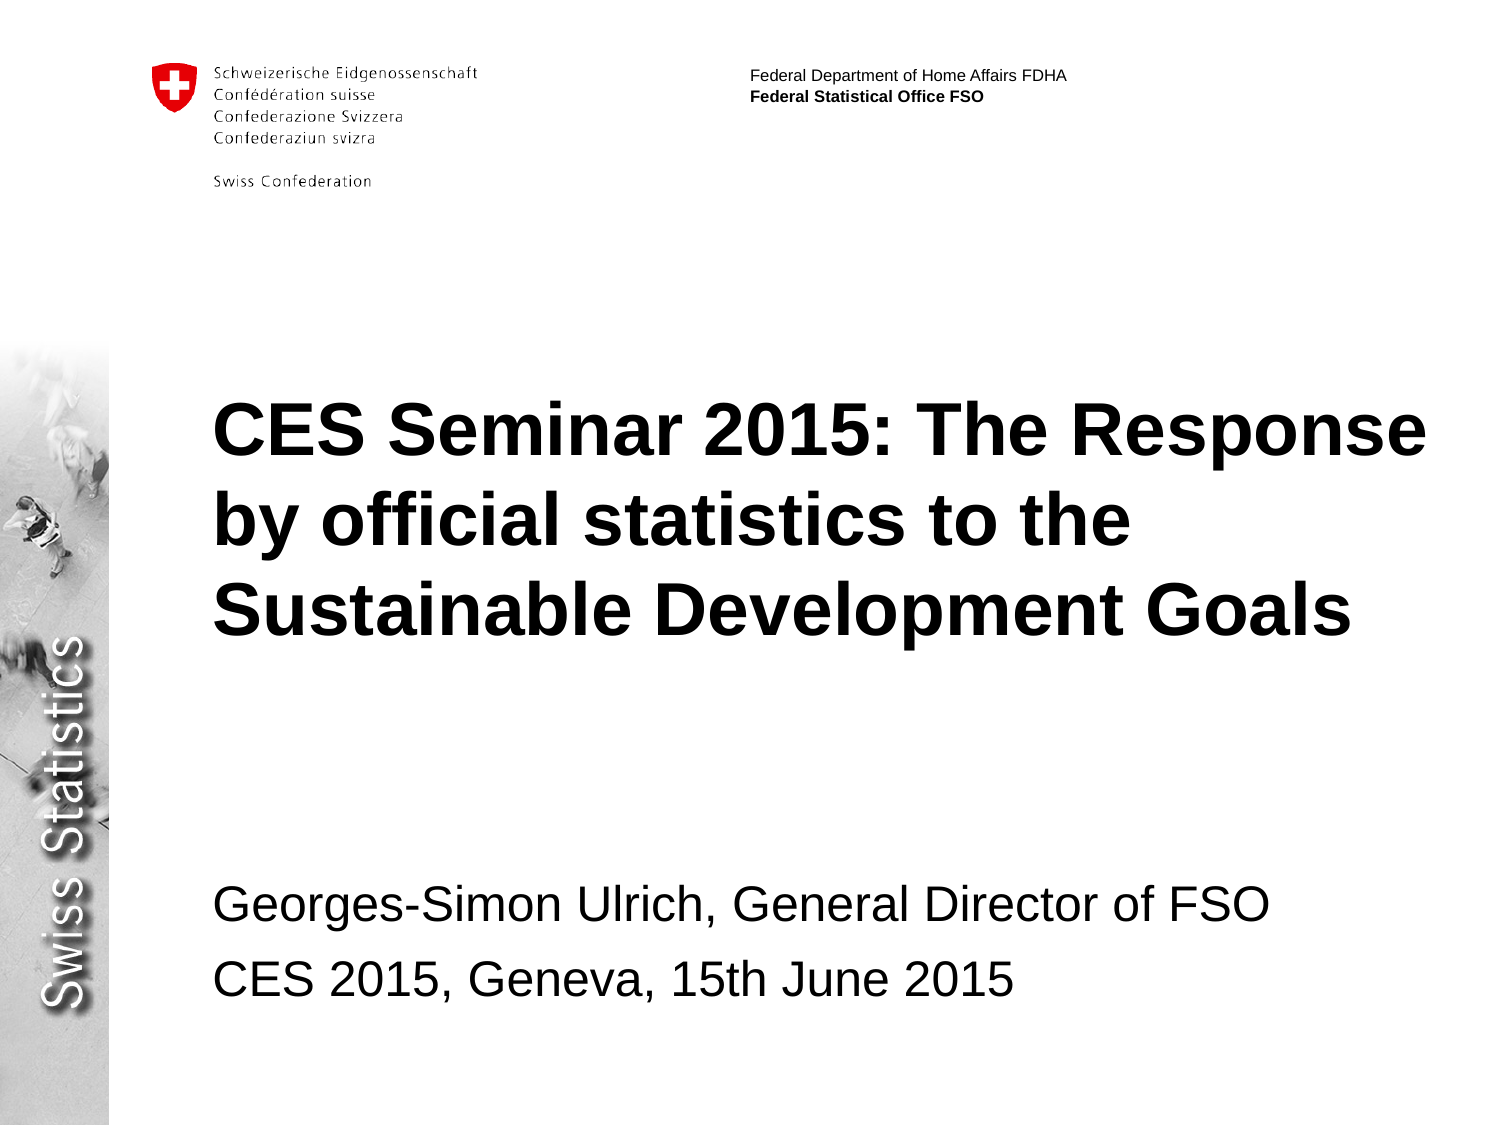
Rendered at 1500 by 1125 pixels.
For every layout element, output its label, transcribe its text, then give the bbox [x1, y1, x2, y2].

title CES Seminar 2015: The Response by official statistics to the Sustainable Development Goals [212, 380, 1432, 836]
subtitle Georges-Simon Ulrich, General Director of FSO CES 2015, Geneva, 15th June 2015 [212, 855, 1432, 1112]
picture [152, 63, 477, 187]
picture [0, 105, 109, 1125]
